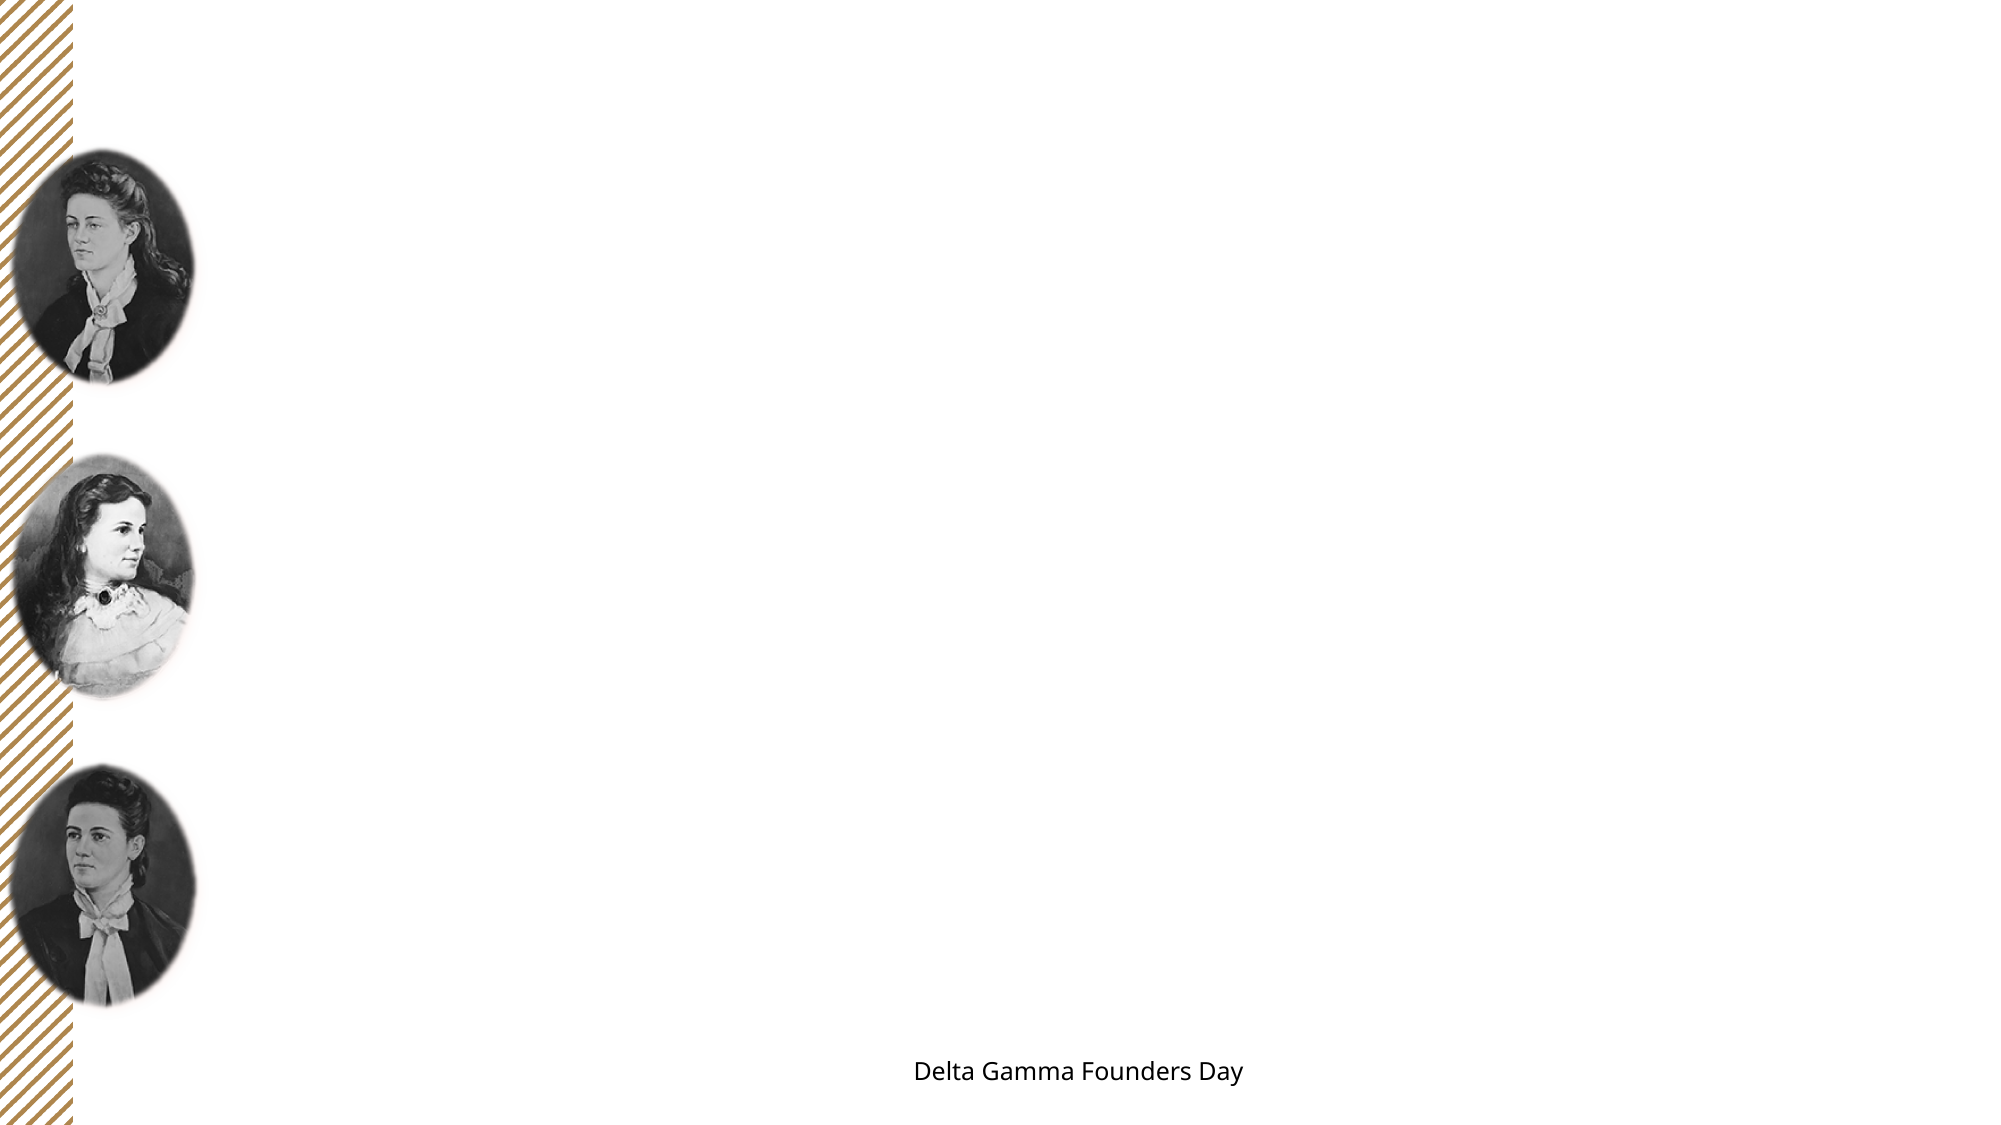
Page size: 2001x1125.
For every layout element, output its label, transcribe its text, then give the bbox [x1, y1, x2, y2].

footer Delta Gamma Founders Day [741, 1048, 1417, 1086]
picture [0, 0, 194, 1125]
